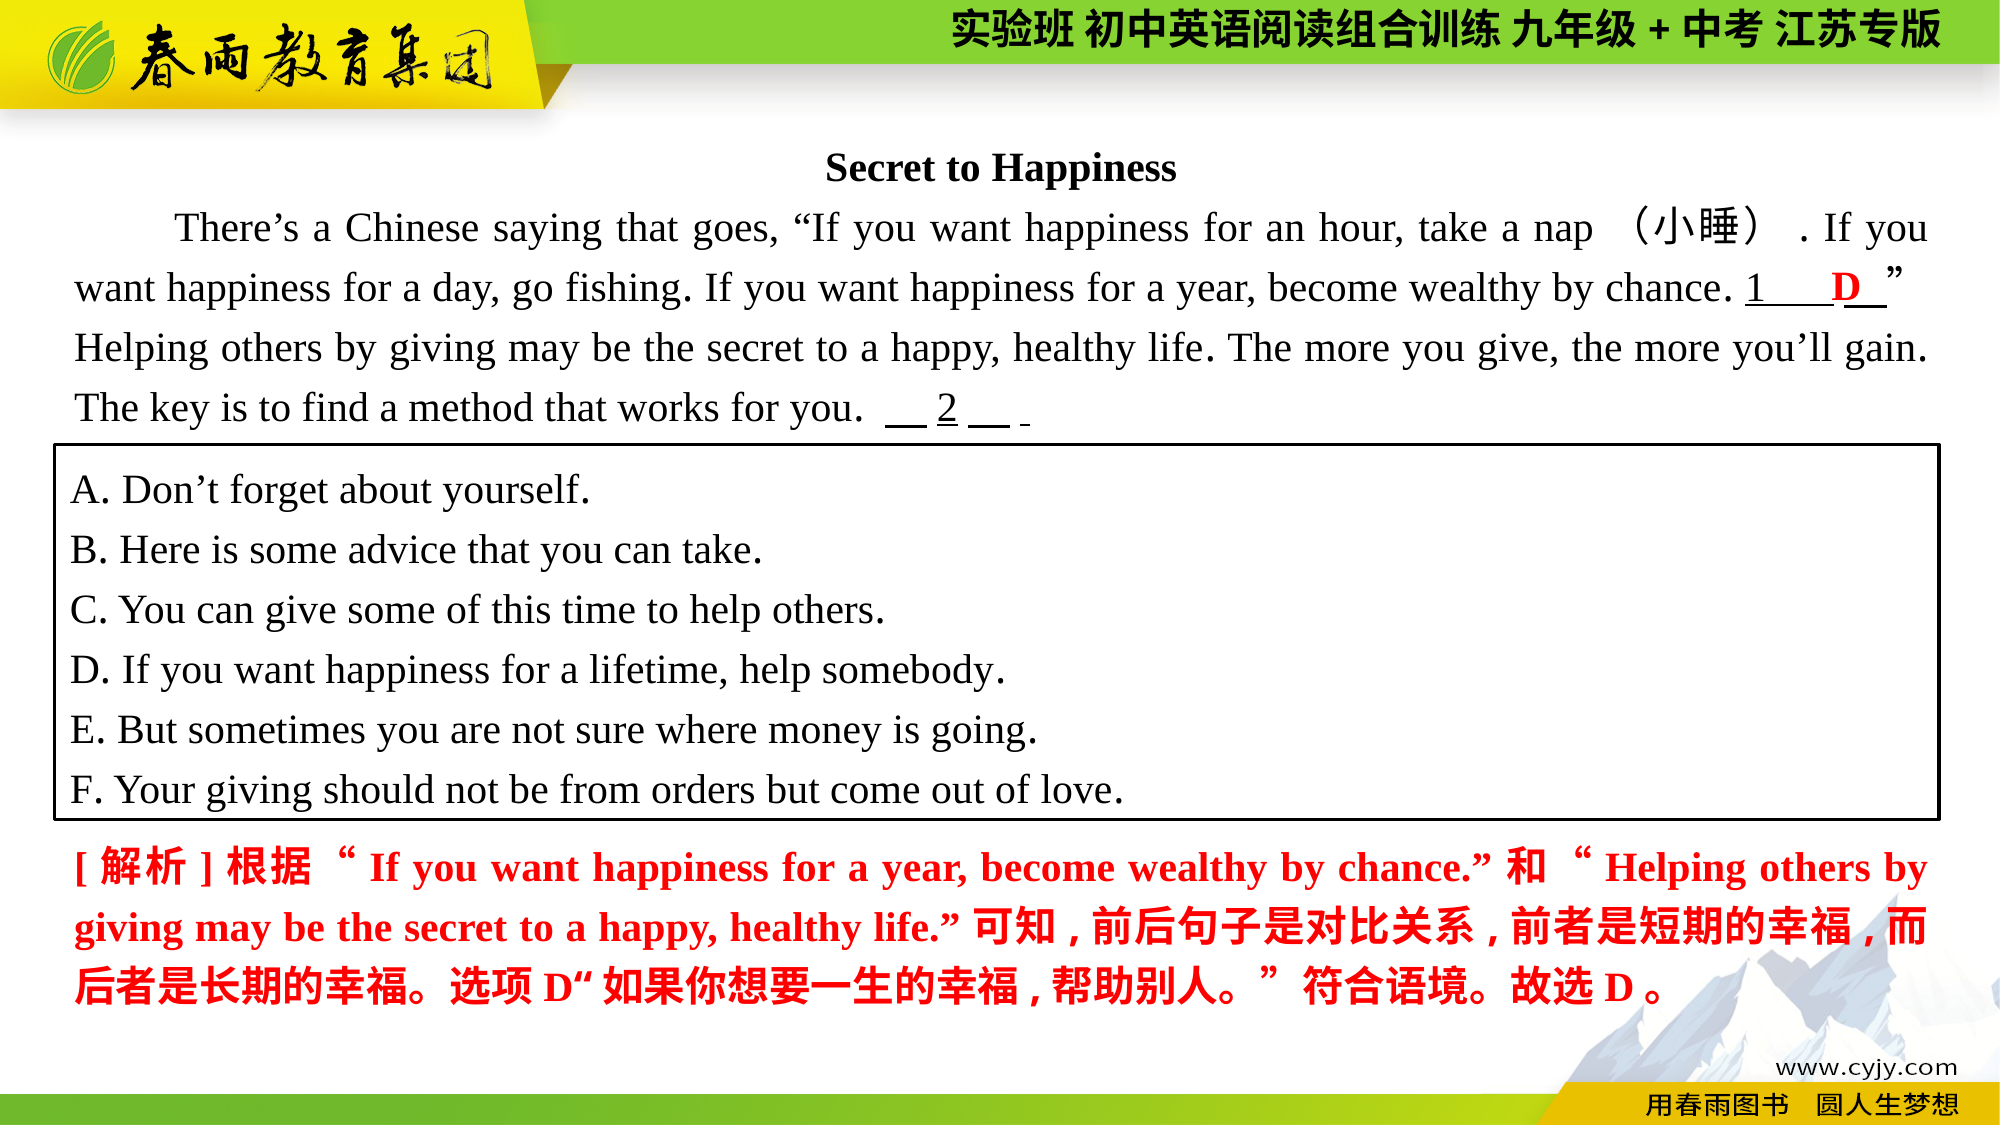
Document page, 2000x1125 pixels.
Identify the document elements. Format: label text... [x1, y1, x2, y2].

list Secret to Happiness There’s a Chinese saying that goes, “If you want happiness for an hour, take a nap（小睡）. If you want happiness for a day, go fishing. If you want happiness for a year, become wealthy by chance. 1 ” Helping others by giving may be the secret to a happy, healthy life. The more you give, the more you’ll gain. The key is to find a method that works for you. 2 . [59, 122, 1944, 441]
text_box A. Don’t forget about yourself. B. Here is some advice that you can take. C. You can give some of this time to help others. D. If you want happiness for a lifetime, help somebody. E. But sometimes you are not sure where money is going. F. Your giving should not be from orders but come out of love. [54, 444, 1939, 820]
picture [0, 0, 2000, 1125]
text_box [解析]根据“If you want happiness for a year, become wealthy by chance.”和“Helping others by giving may be the secret to a happy, healthy life.”可知,前后句子是对比关系,前者是短期的幸福,而后者是长期的幸福。选项D“如果你想要一生的幸福,帮助别人。”符合语境。故选D。 [59, 822, 1944, 1018]
text_box D [1816, 241, 1877, 317]
